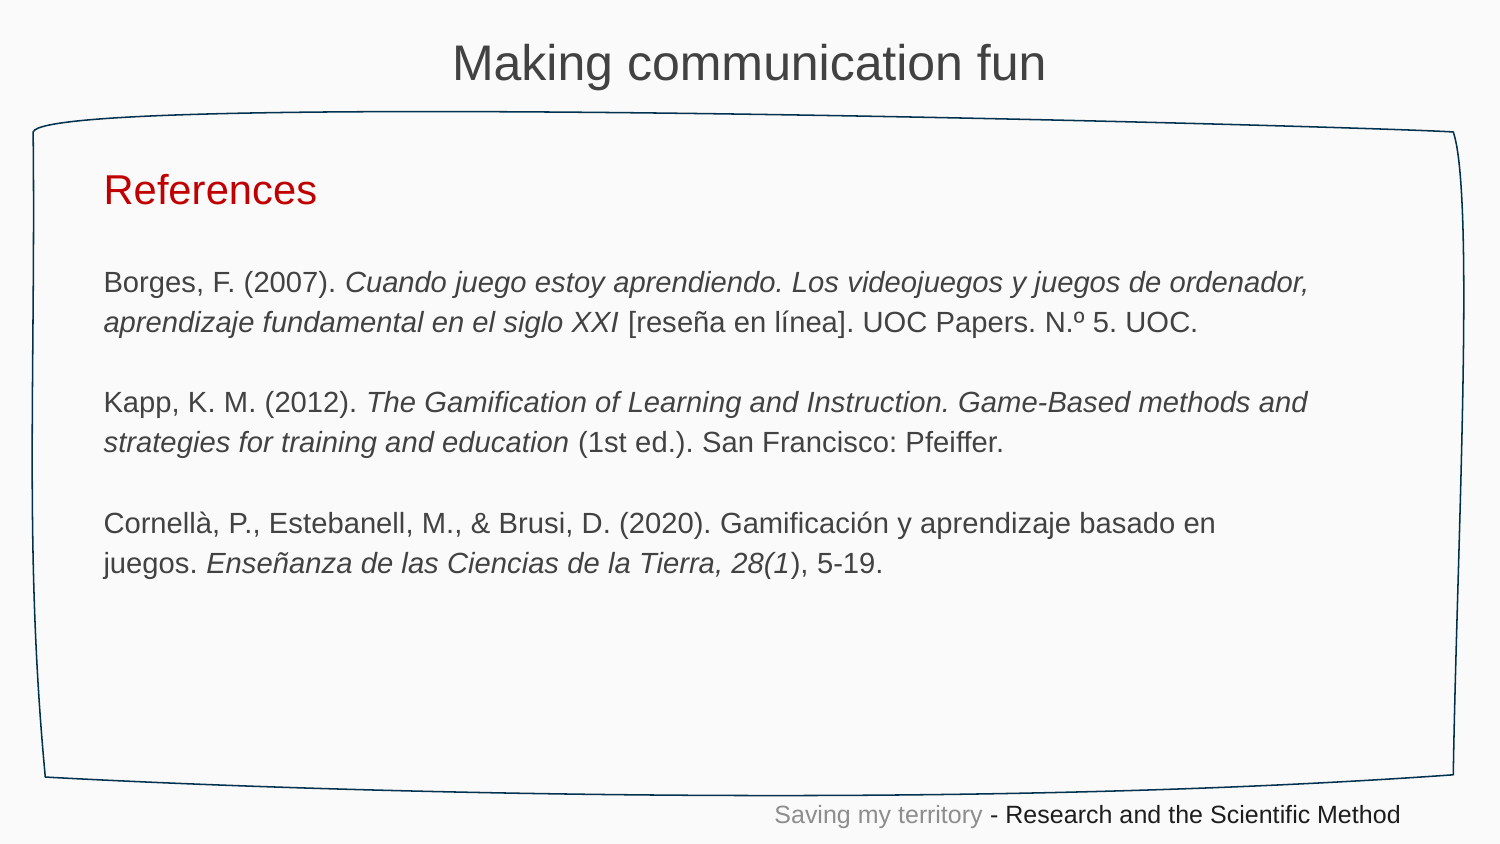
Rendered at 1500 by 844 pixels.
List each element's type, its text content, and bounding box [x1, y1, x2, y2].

text_box Saving my territory - Research and the Scientific Method [88, 790, 1417, 844]
text_box Making communication fun [0, 20, 1499, 106]
text_box [32, 111, 1464, 790]
text_box References [88, 147, 1417, 234]
list Borges, F. (2007). Cuando juego estoy aprendiendo. Los videojuegos y juegos de ordenador, aprendizaje fundamental en el siglo XXI [reseña en línea]. UOC Papers. N.º 5. UOC. Kapp, K. M. (2012). The Gamification of Learning and Instruction. Game-Based methods and strategies for training and education (1st ed.). San Francisco: Pfeiffer. Cornellà, P., Estebanell, M., & Brusi, D. (2020). Gamificación y aprendizaje basado en juegos. Enseñanza de las Ciencias de la Tierra, 28(1), 5-19. [88, 242, 1417, 747]
